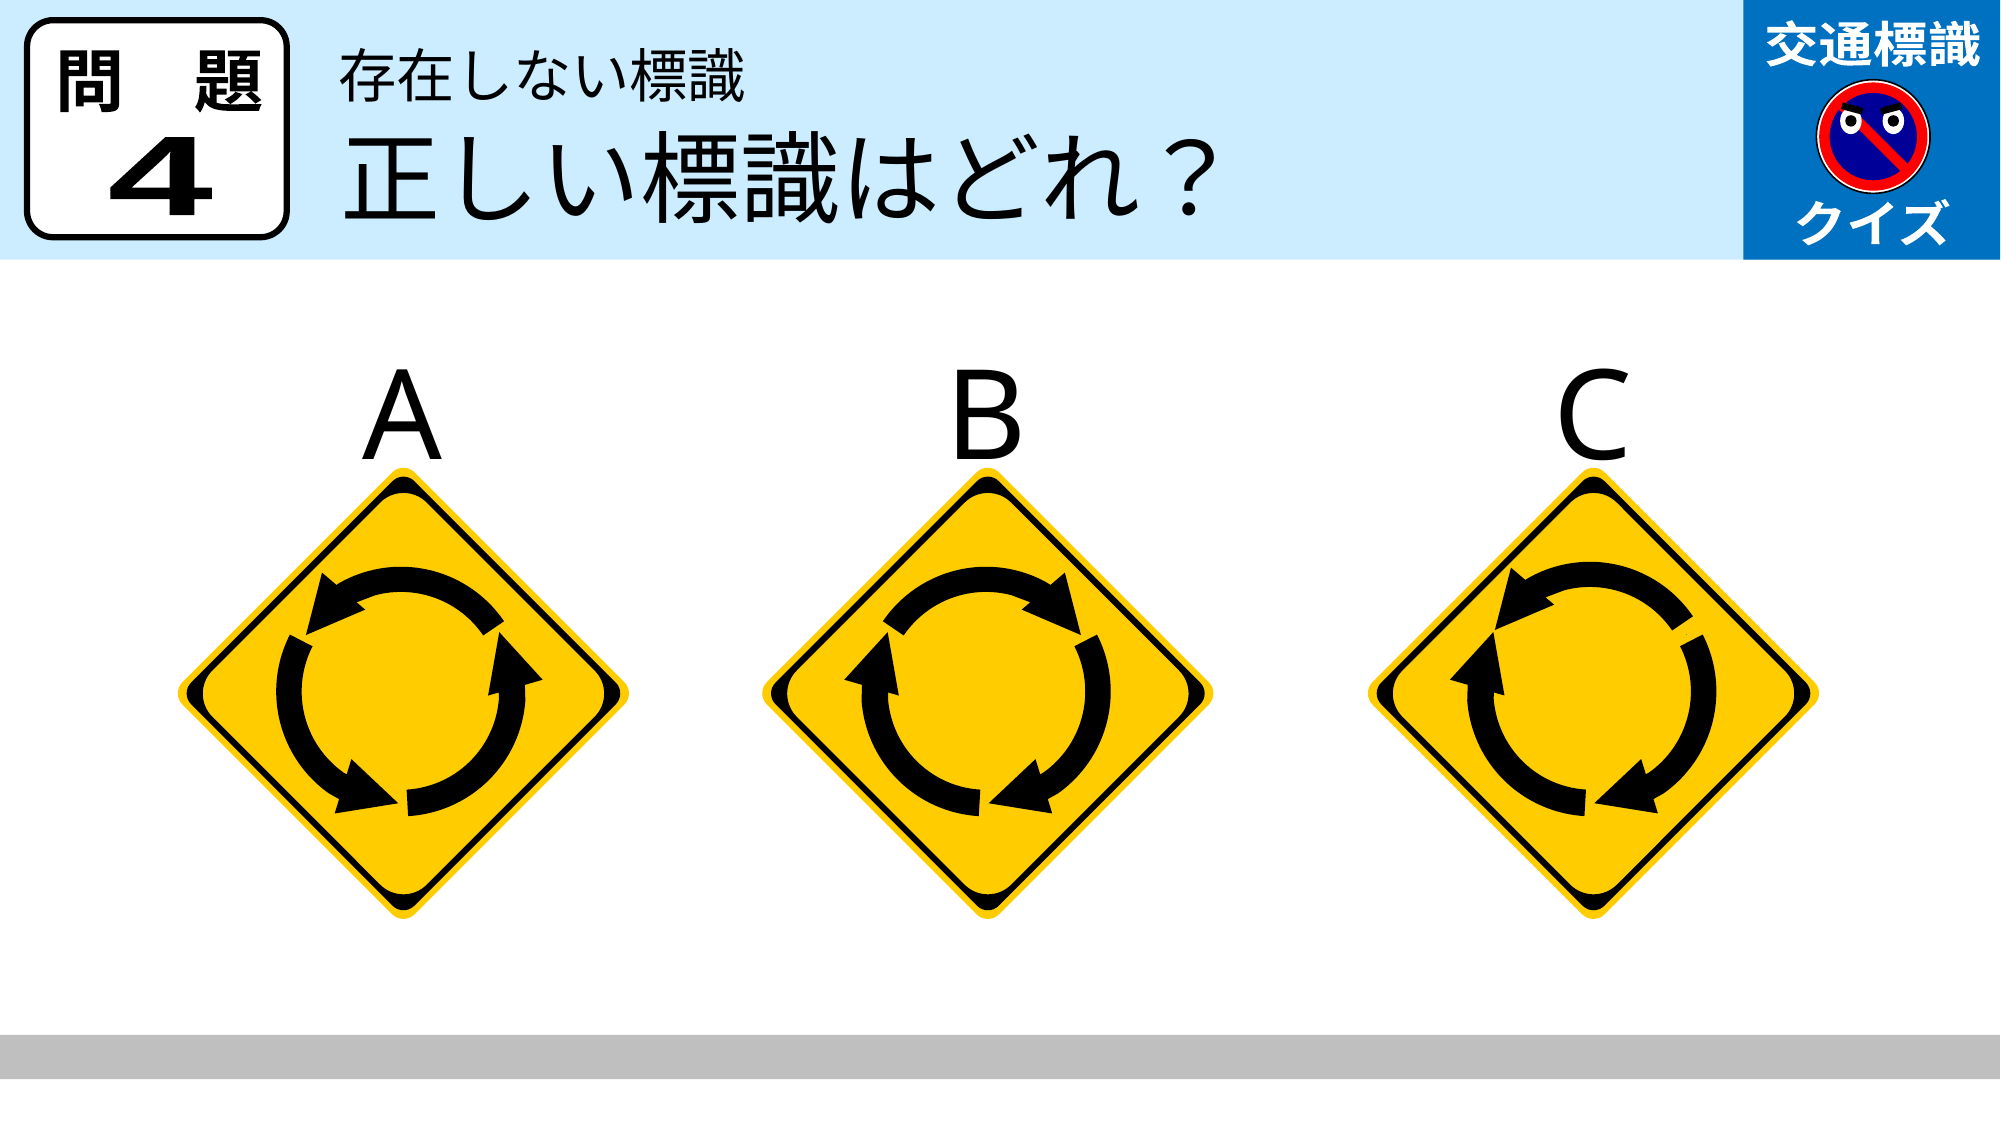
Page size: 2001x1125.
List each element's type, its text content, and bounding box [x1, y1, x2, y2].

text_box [1367, 467, 1820, 920]
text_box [177, 467, 630, 920]
text_box 正しい標識はどれ？ [325, 107, 1256, 243]
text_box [761, 467, 1214, 920]
text_box A [347, 327, 457, 466]
text_box B [930, 327, 1042, 466]
text_box [0, 1034, 2000, 1080]
text_box 存在しない標識 [323, 32, 762, 117]
text_box C [1538, 327, 1647, 466]
